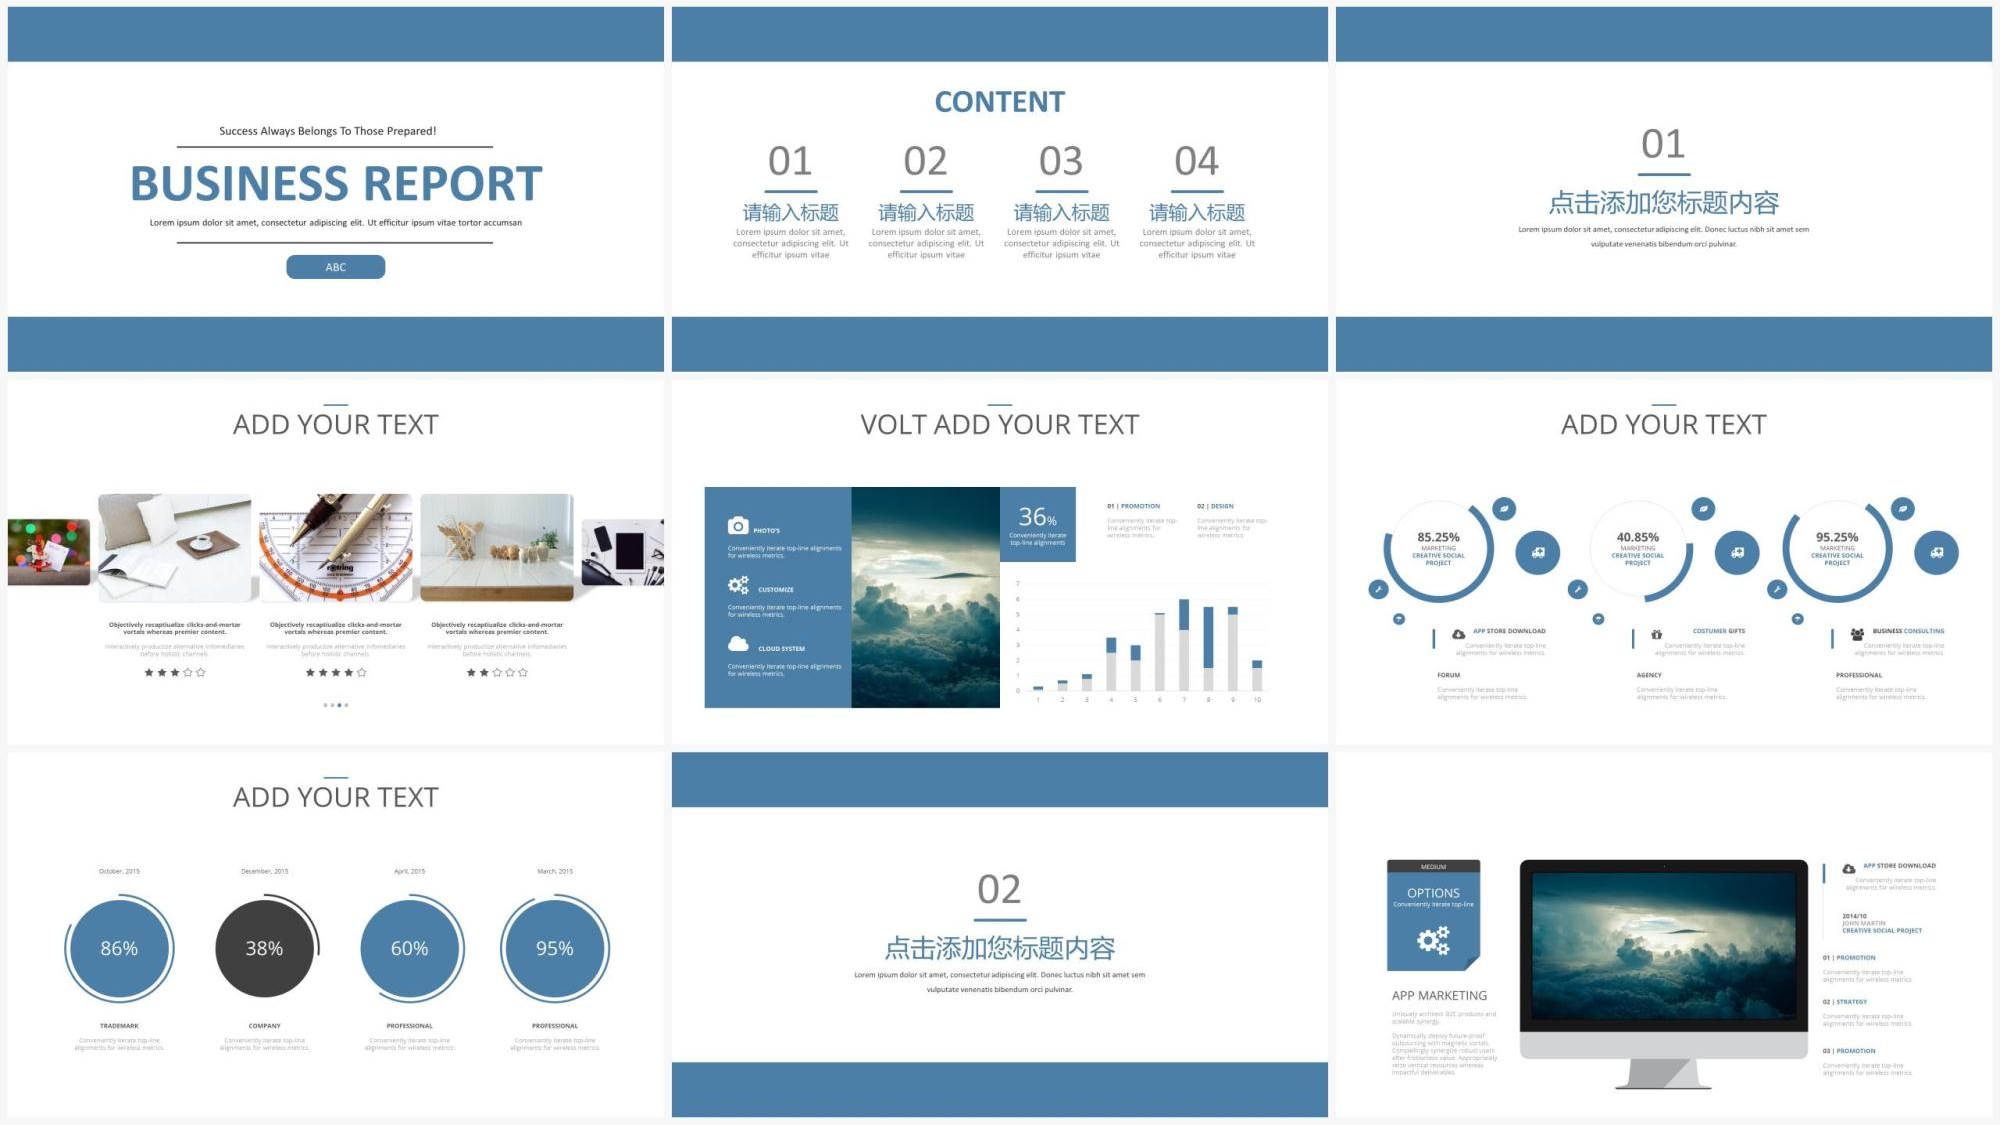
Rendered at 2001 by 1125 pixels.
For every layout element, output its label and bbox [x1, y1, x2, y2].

text_box [0, 0, 2000, 1125]
